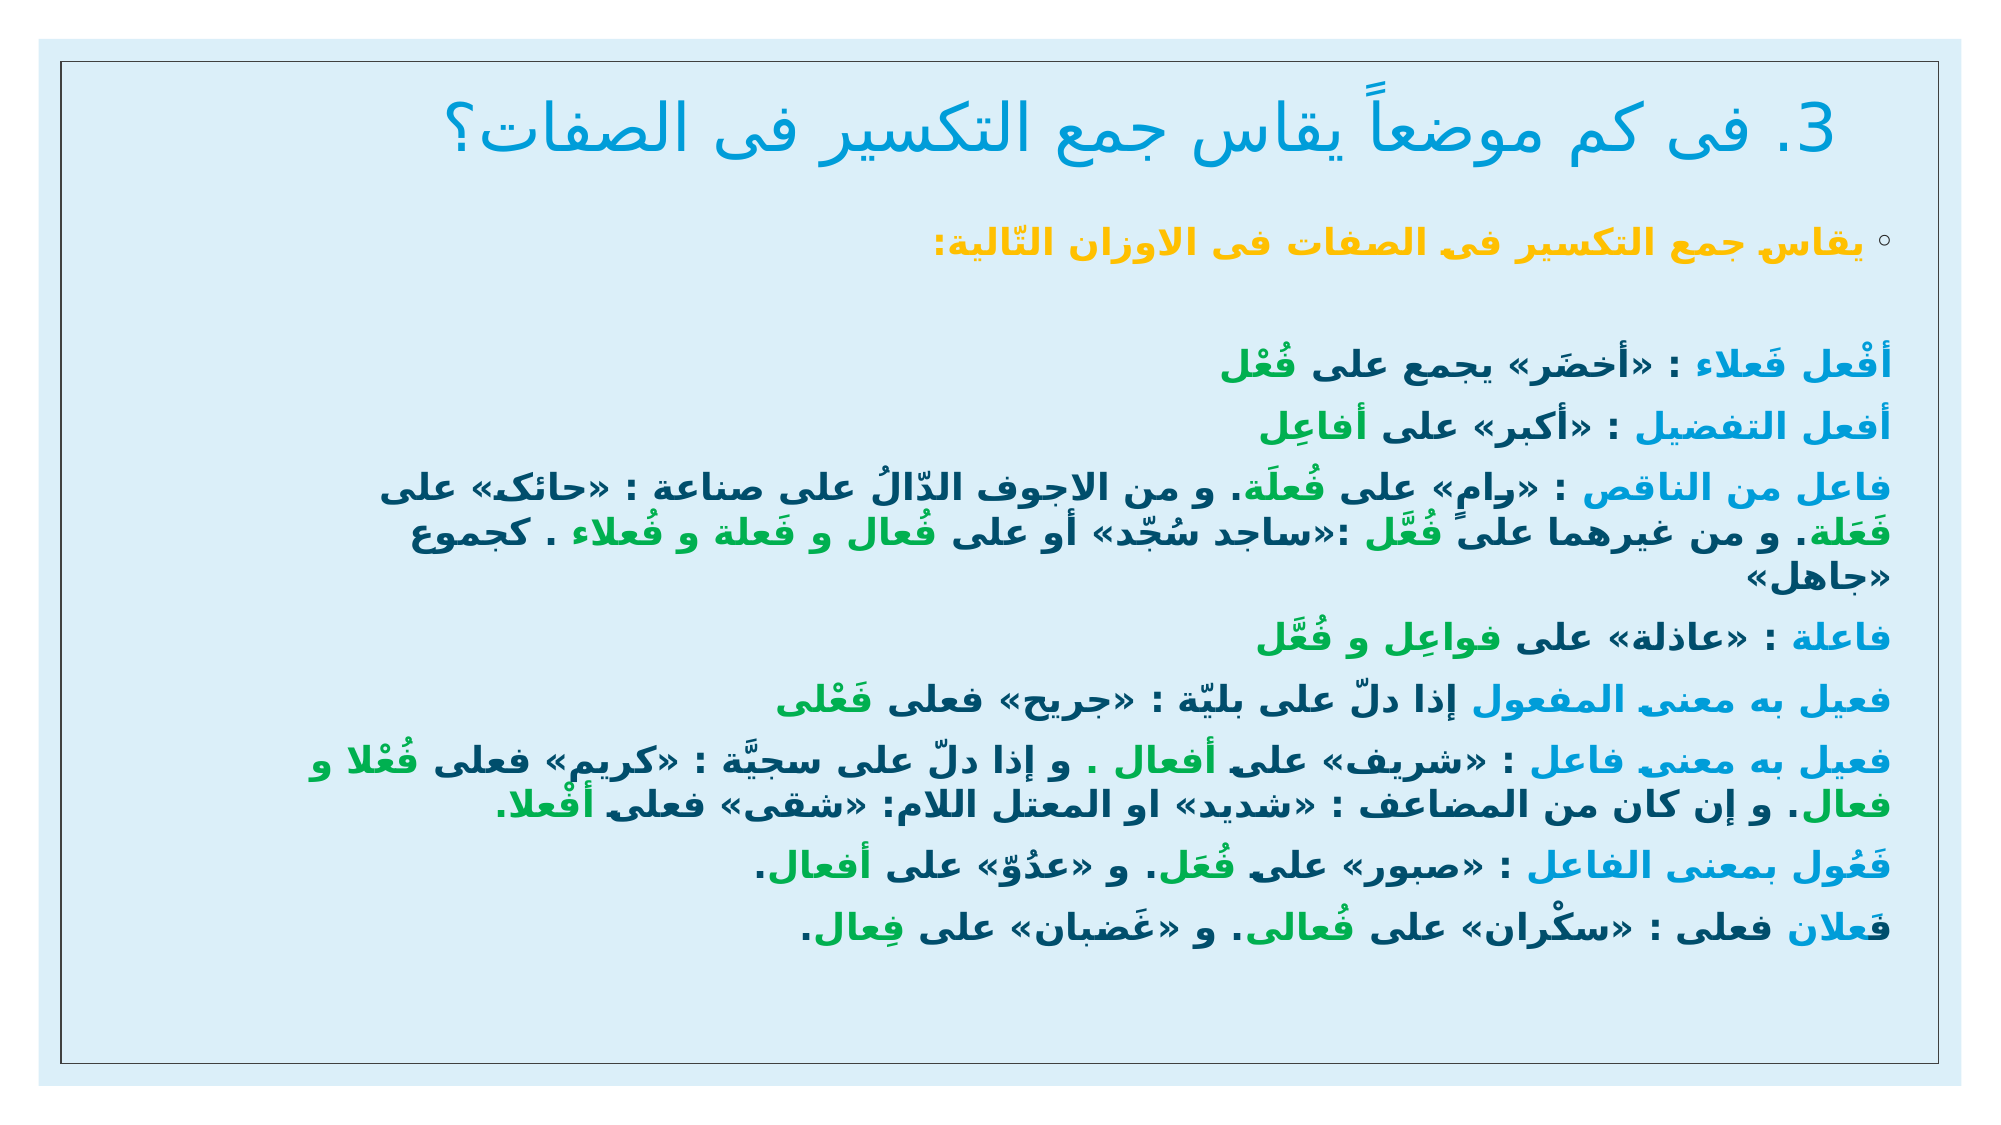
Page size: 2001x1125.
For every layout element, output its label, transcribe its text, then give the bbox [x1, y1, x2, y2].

list یقاس جمع التکسیر فی الصفات فی الاوزان التّالیة: أفْعل فَعلاء : «أخضَر» یجمع علی فُعْل أفعل التفضیل : «أکبر» علی أفاعِل فاعل من الناقص : «رامٍ» علی فُعلَة. و من الاجوف الدّالُ علی صناعة : «حائک» علی فَعَلة. و من غیرهما علی فُعَّل :«ساجد سُجّد» أو علی فُعال و فَعلة و فُعلاء . کجموع «جاهل» فاعلة : «عاذلة» علی فواعِل و فُعَّل فعیل به معنی المفعول إذا دلّ علی بلیّة : «جریح» فعلی فَعْلی فعیل به معنی فاعل : «شریف» علی أفعال . و إذا دلّ علی سجیَّة : «کریم» فعلی فُعْلا و فعال. و إن کان من المضاعف : «شدید» او المعتل اللام: «شقی» فعلی أفْعلا. فَعُول بمعنی الفاعل : «صبور» علی فُعَل. و «عدُوّ» علی أفعال. فَعلان فعلی : «سکْران» علی فُعالی. و «غَضبان» علی فِعال. [257, 210, 1908, 960]
title 3. فی کم موضعاً یقاس جمع التکسیر فی الصفات؟ [203, 17, 1854, 243]
